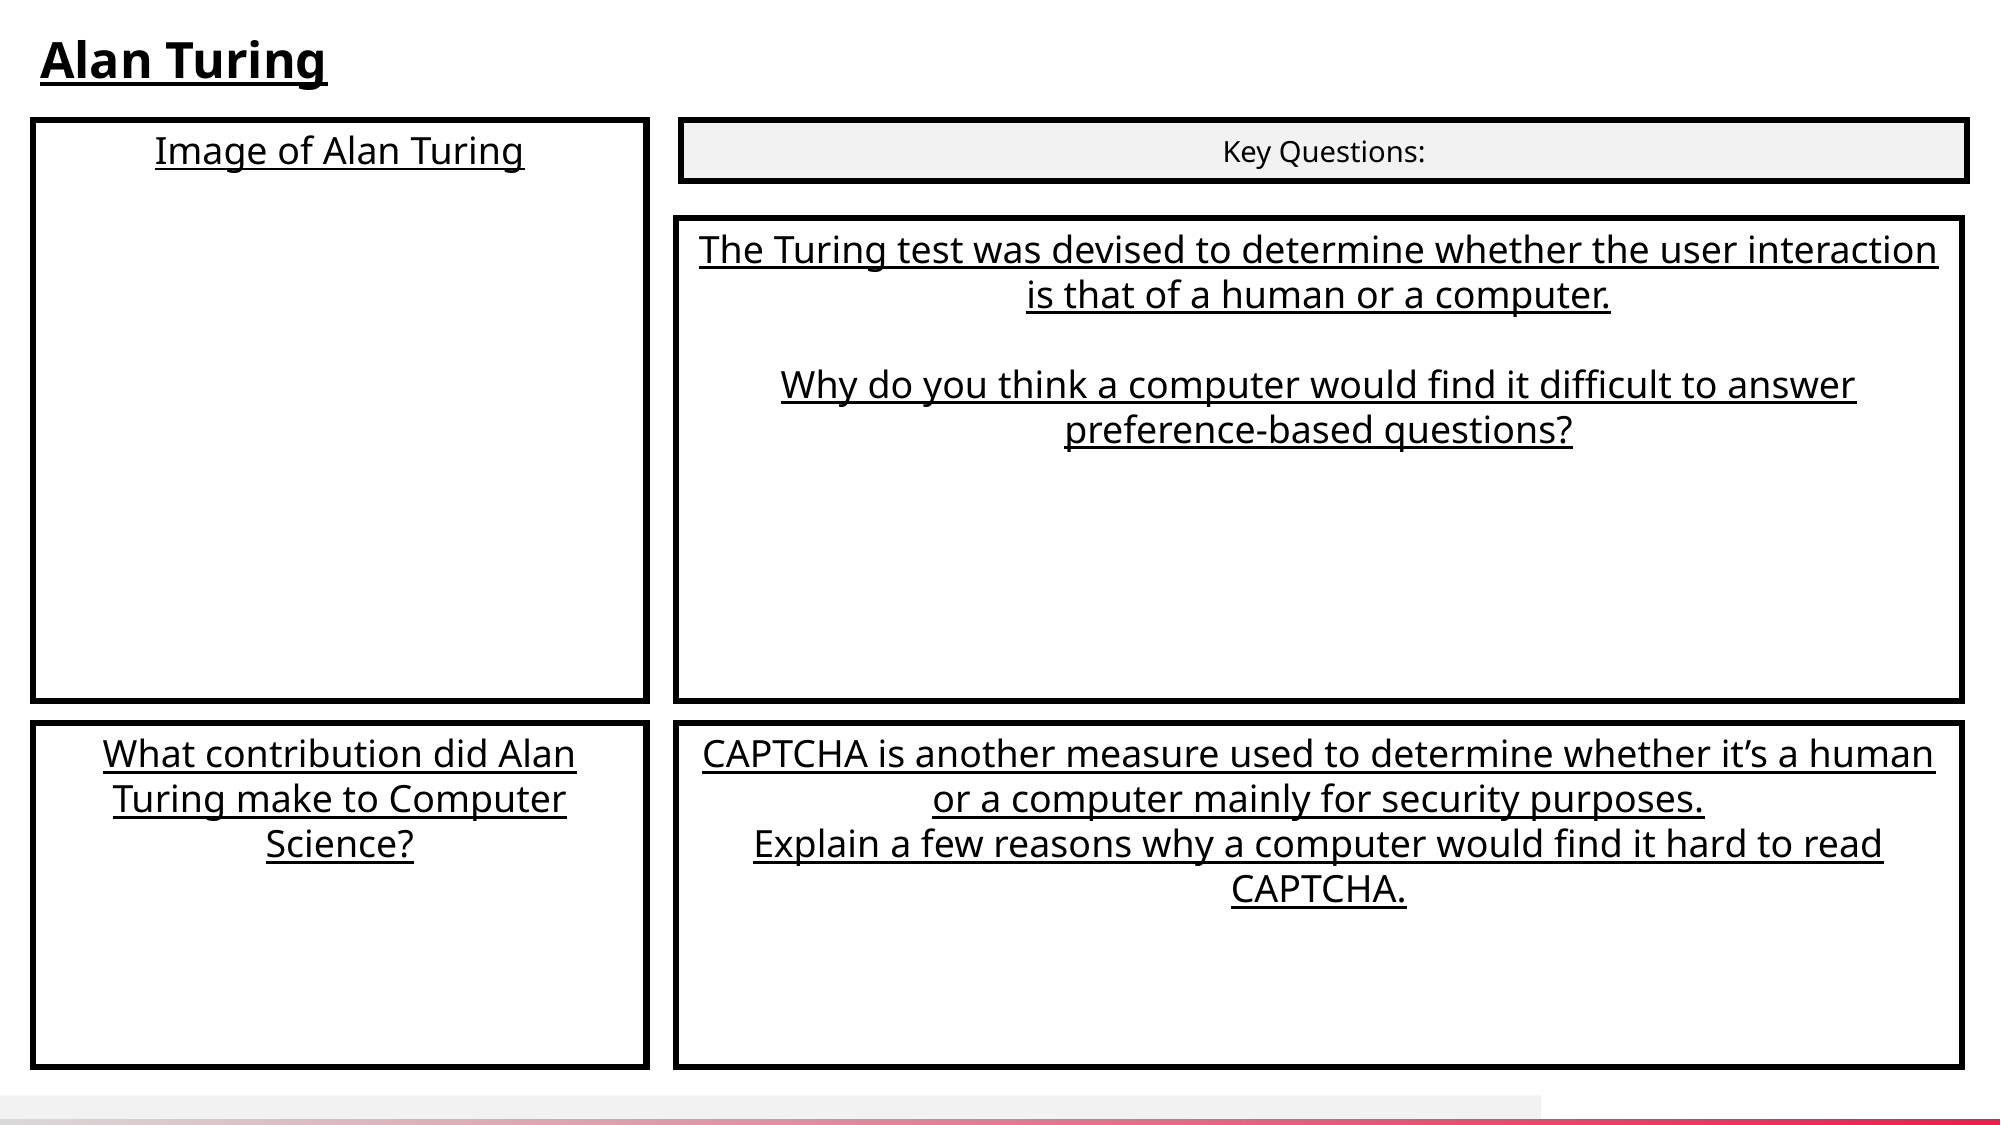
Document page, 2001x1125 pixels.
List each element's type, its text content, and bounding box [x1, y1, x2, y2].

text_box CAPTCHA is another measure used to determine whether it’s a human or a computer mainly for security purposes. Explain a few reasons why a computer would find it hard to read CAPTCHA. [675, 722, 1963, 1068]
text_box Alan Turing [25, 21, 1095, 96]
text_box Image of Alan Turing [32, 119, 648, 702]
text_box Key Questions: [680, 119, 1968, 182]
text_box What contribution did Alan Turing make to Computer Science? [32, 722, 648, 1068]
text_box The Turing test was devised to determine whether the user interaction is that of a human or a computer. Why do you think a computer would find it difficult to answer preference-based questions? [675, 217, 1963, 702]
